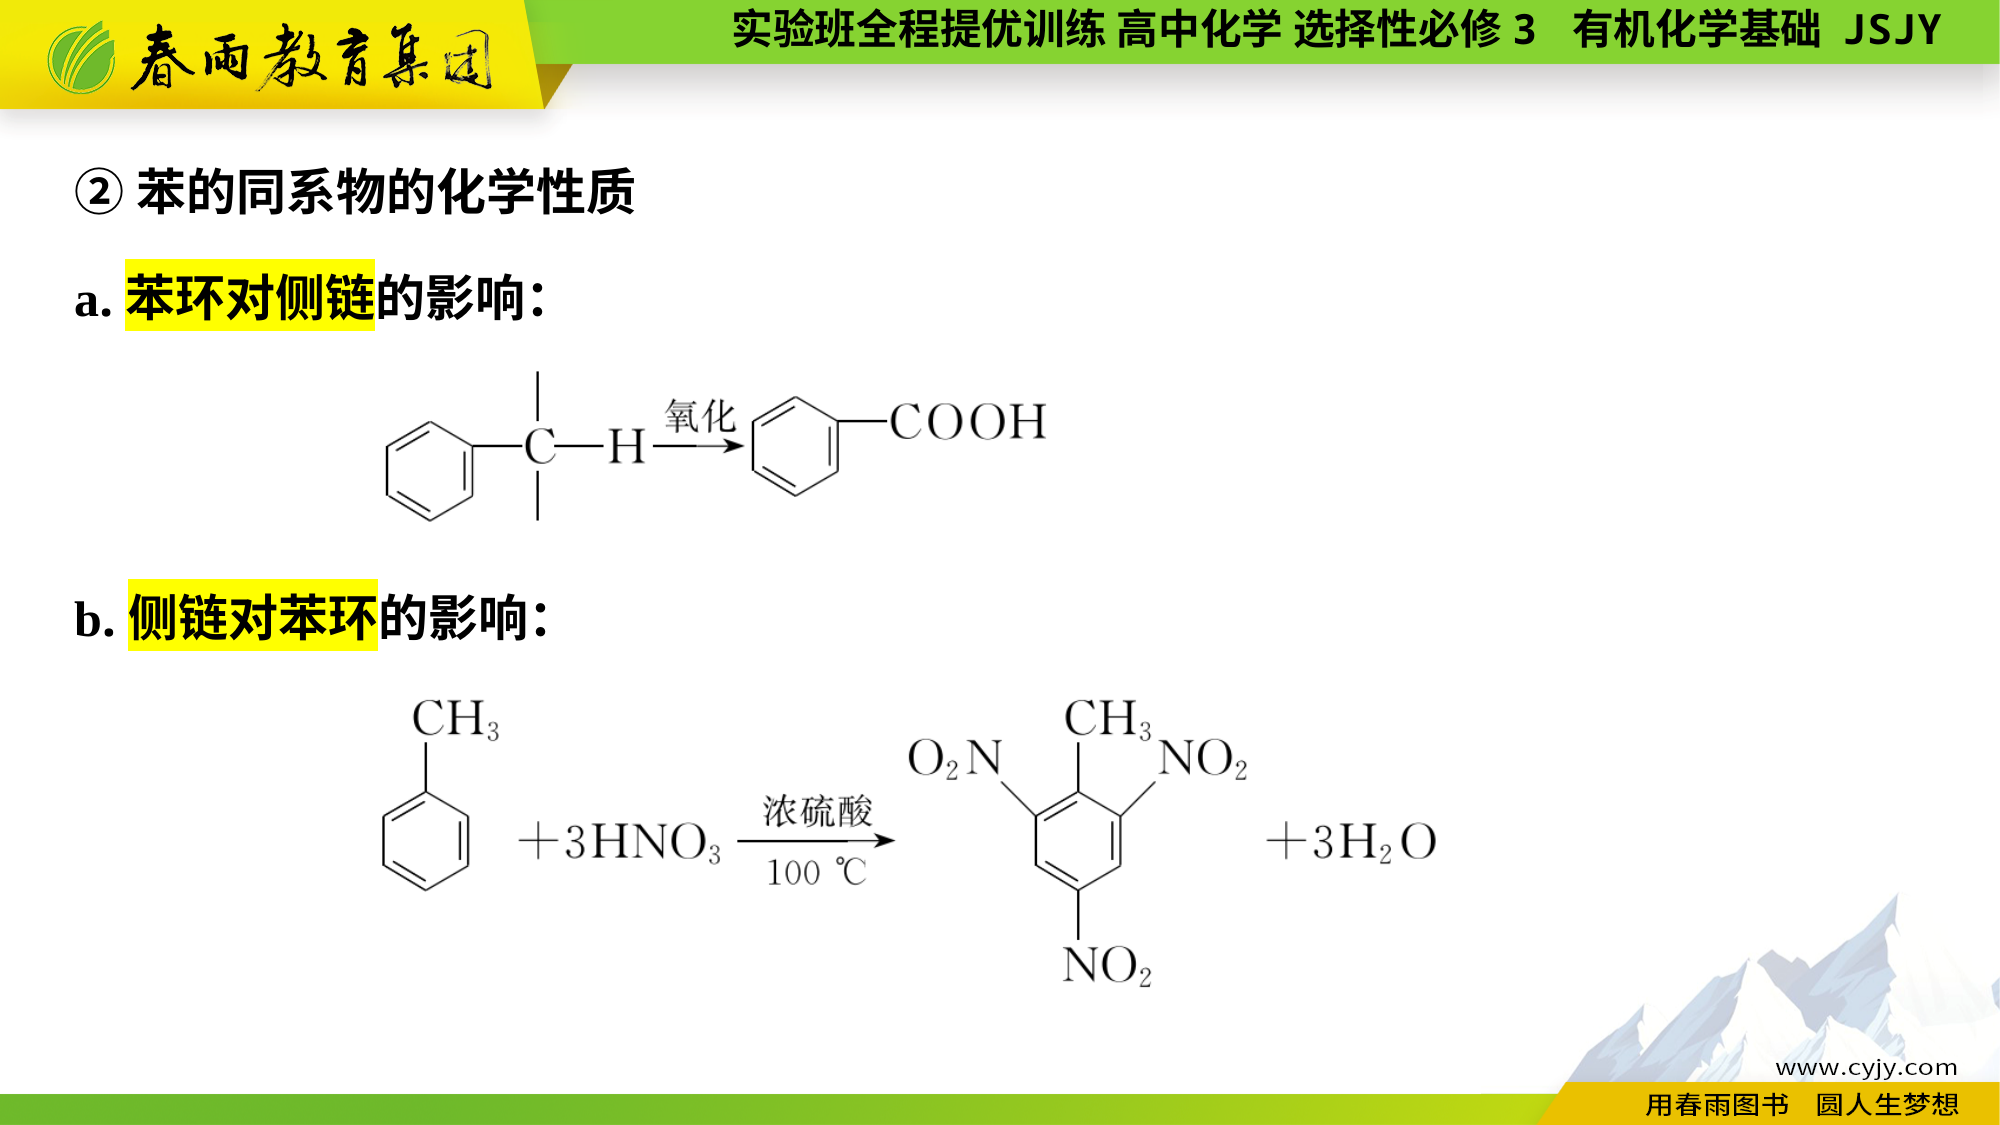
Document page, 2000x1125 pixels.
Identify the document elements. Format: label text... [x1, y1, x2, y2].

picture [0, 0, 2000, 1125]
list ②苯的同系物的化学性质 a.苯环对侧链的影响： b.侧链对苯环的影响： [59, 122, 1944, 660]
